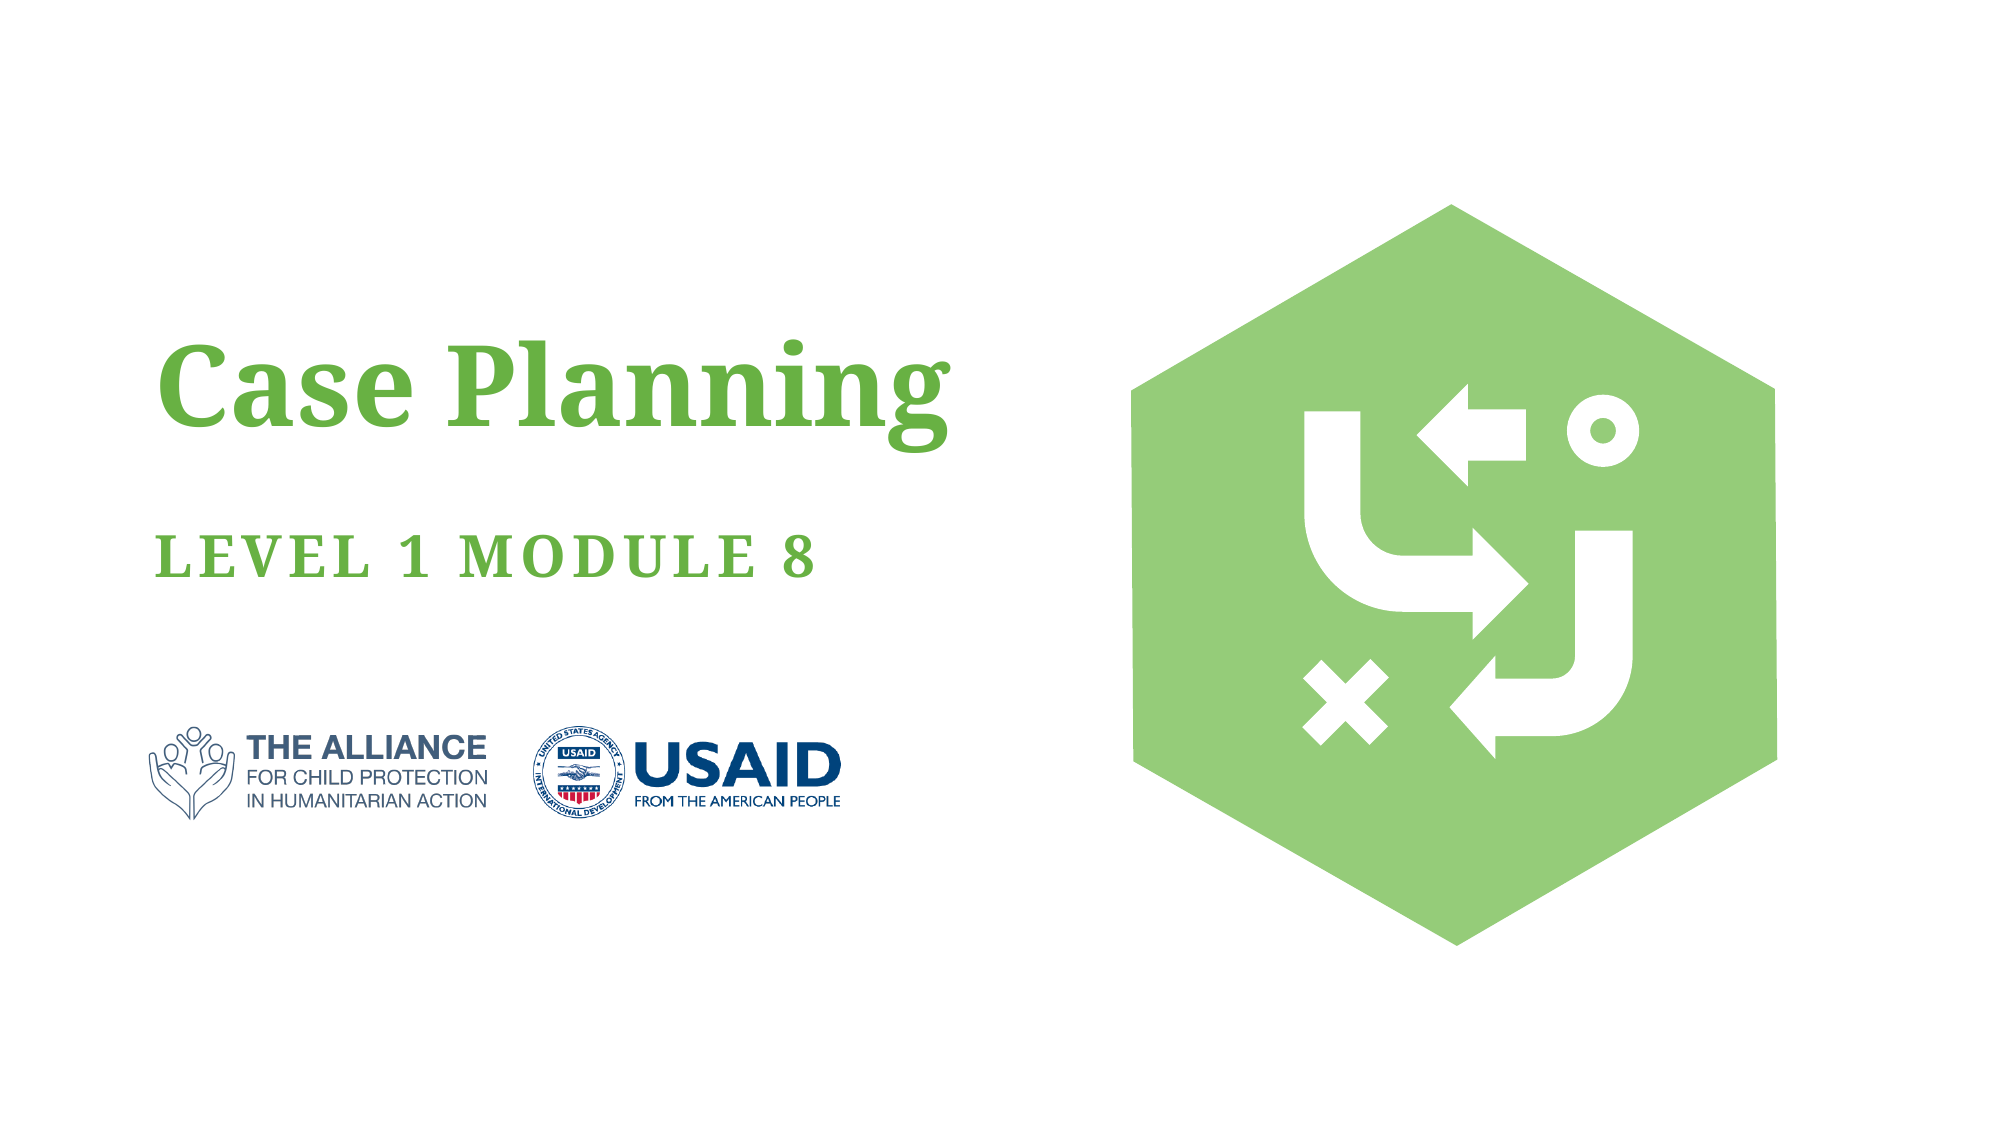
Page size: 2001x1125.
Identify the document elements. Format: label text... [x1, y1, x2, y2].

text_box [1280, 383, 1640, 767]
text_box [1129, 203, 1779, 948]
picture [125, 698, 884, 851]
text_box Case Planning LEVEL 1 MODULE 8 [139, 306, 983, 597]
